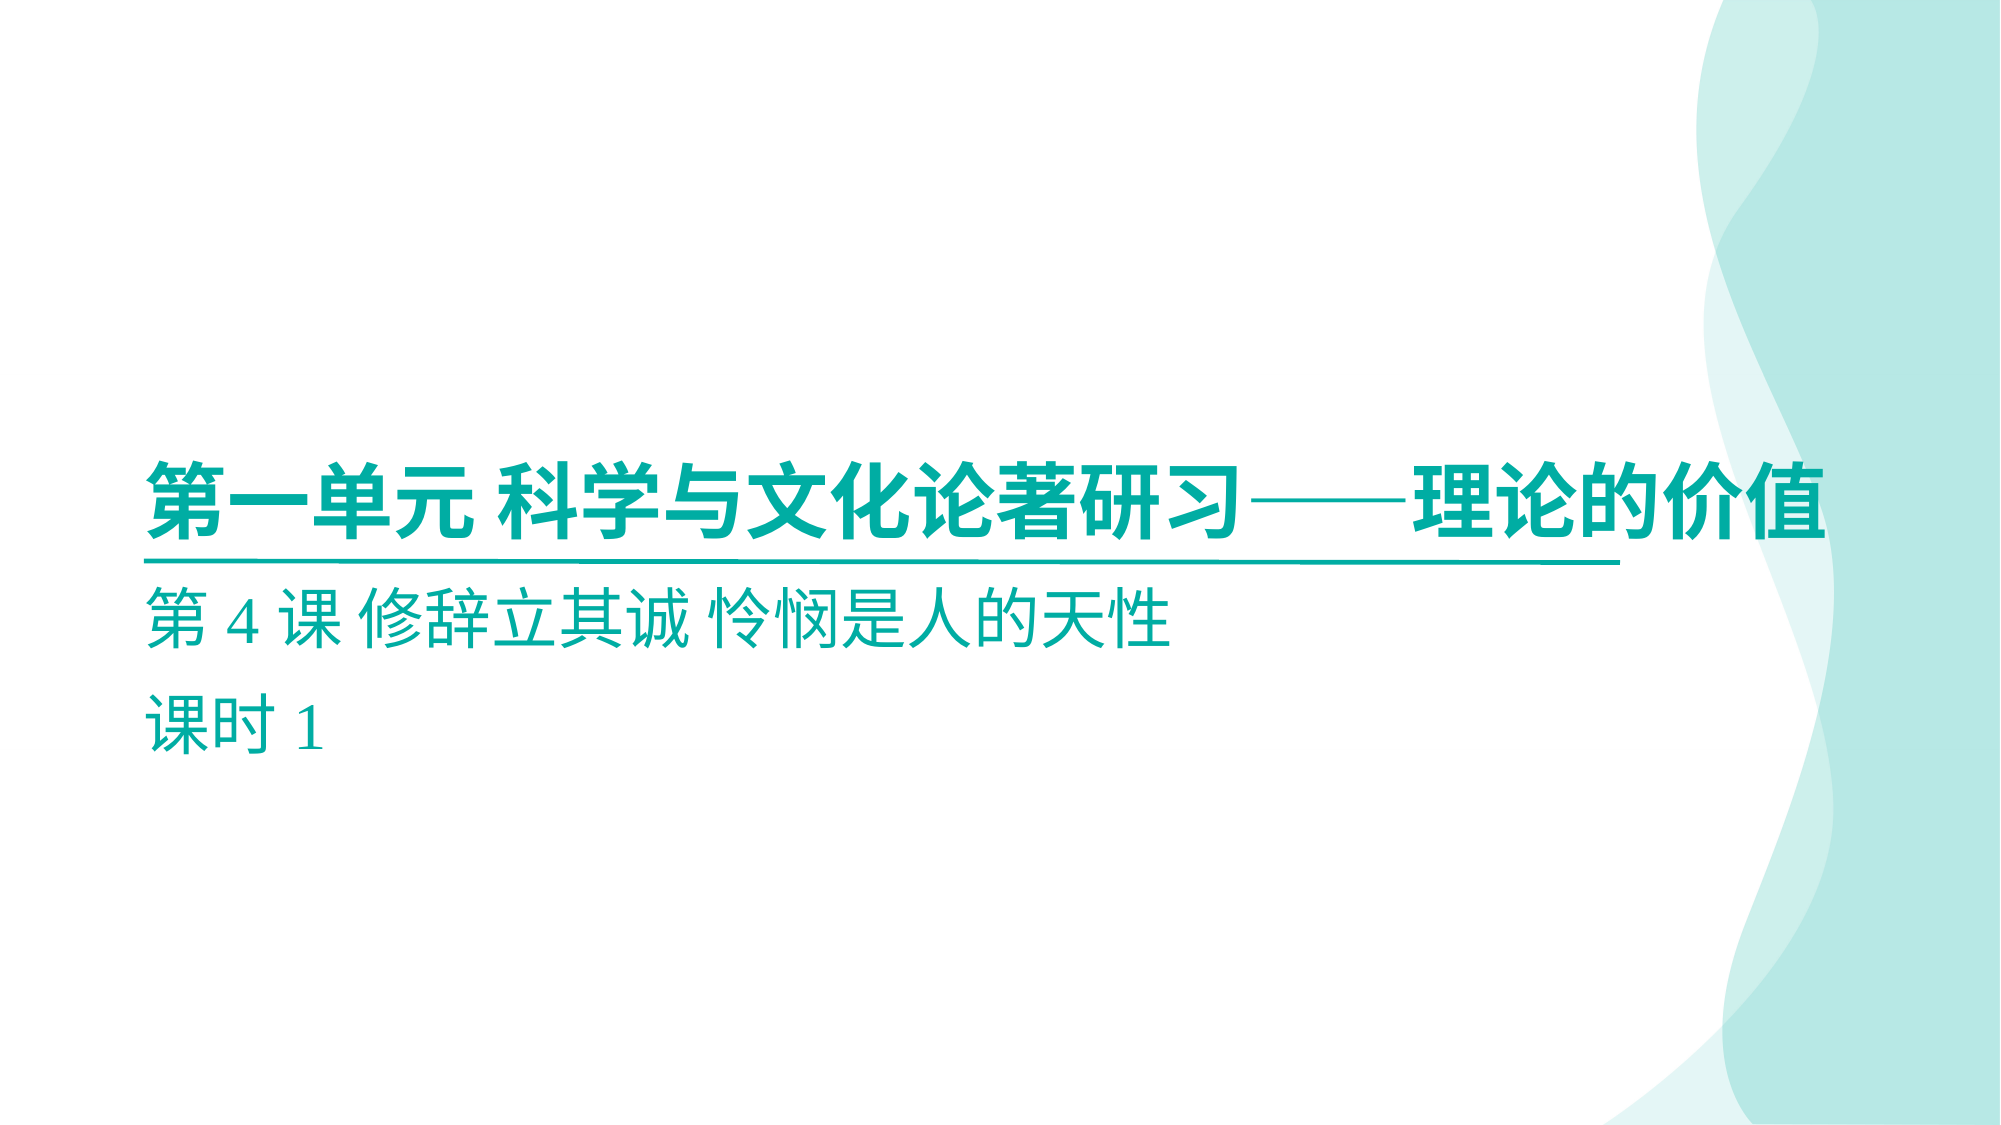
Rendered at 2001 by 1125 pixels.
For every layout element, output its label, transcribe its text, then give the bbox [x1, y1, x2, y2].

text_box 第一单元 科学与文化论著研习——理论的价值 [143, 430, 1946, 549]
picture [0, 0, 2000, 1125]
